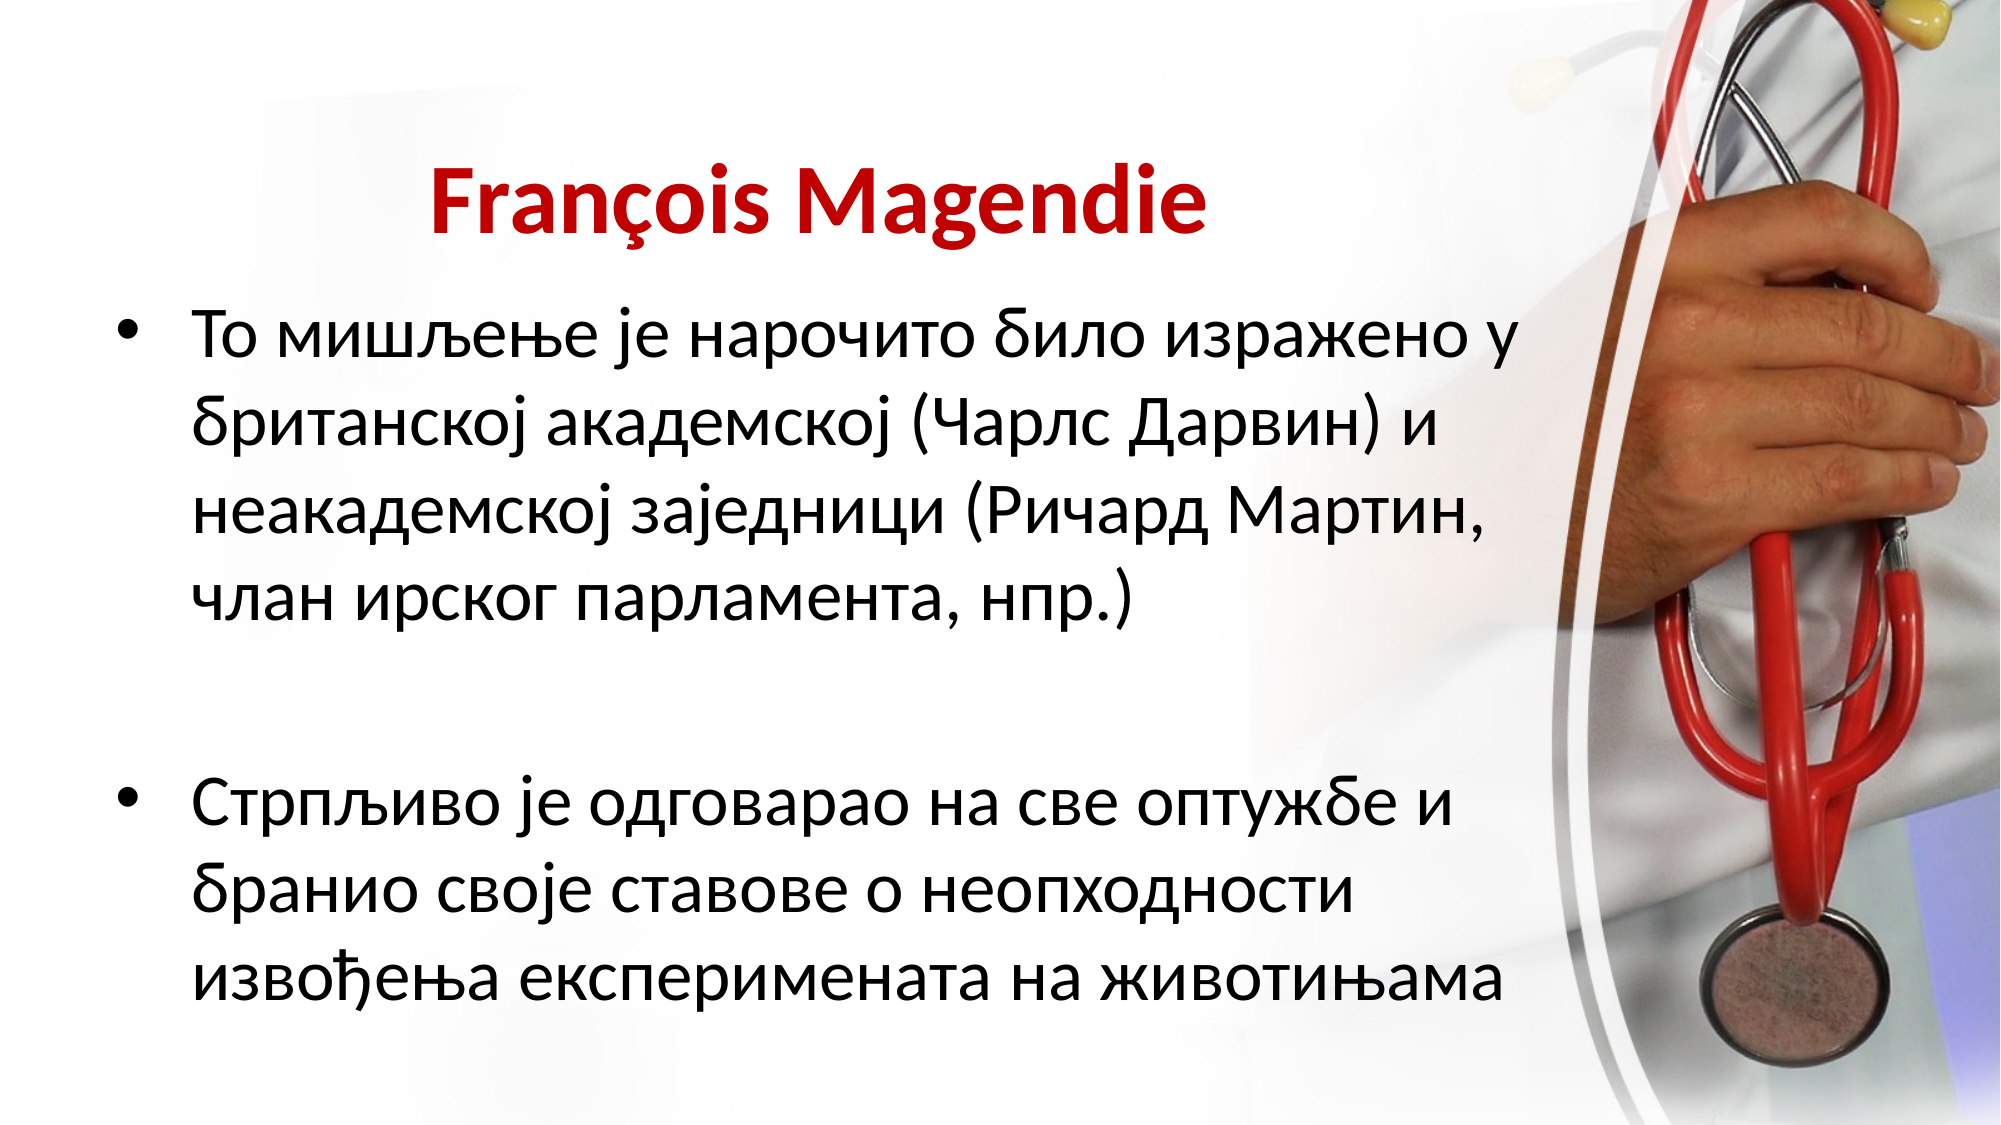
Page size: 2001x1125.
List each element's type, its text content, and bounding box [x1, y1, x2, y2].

list То мишљење је нарочито било изражено у британској академској (Чарлс Дарвин) и неакадемској заједници (Ричард Мартин, члан ирског парламента, нпр.) Стрпљиво је одговарао на све оптужбе и бранио своје ставове о неопходности извођења експеримената на животињама [100, 277, 1537, 1068]
title François Magendie [99, 110, 1540, 278]
picture [0, 0, 2001, 1125]
